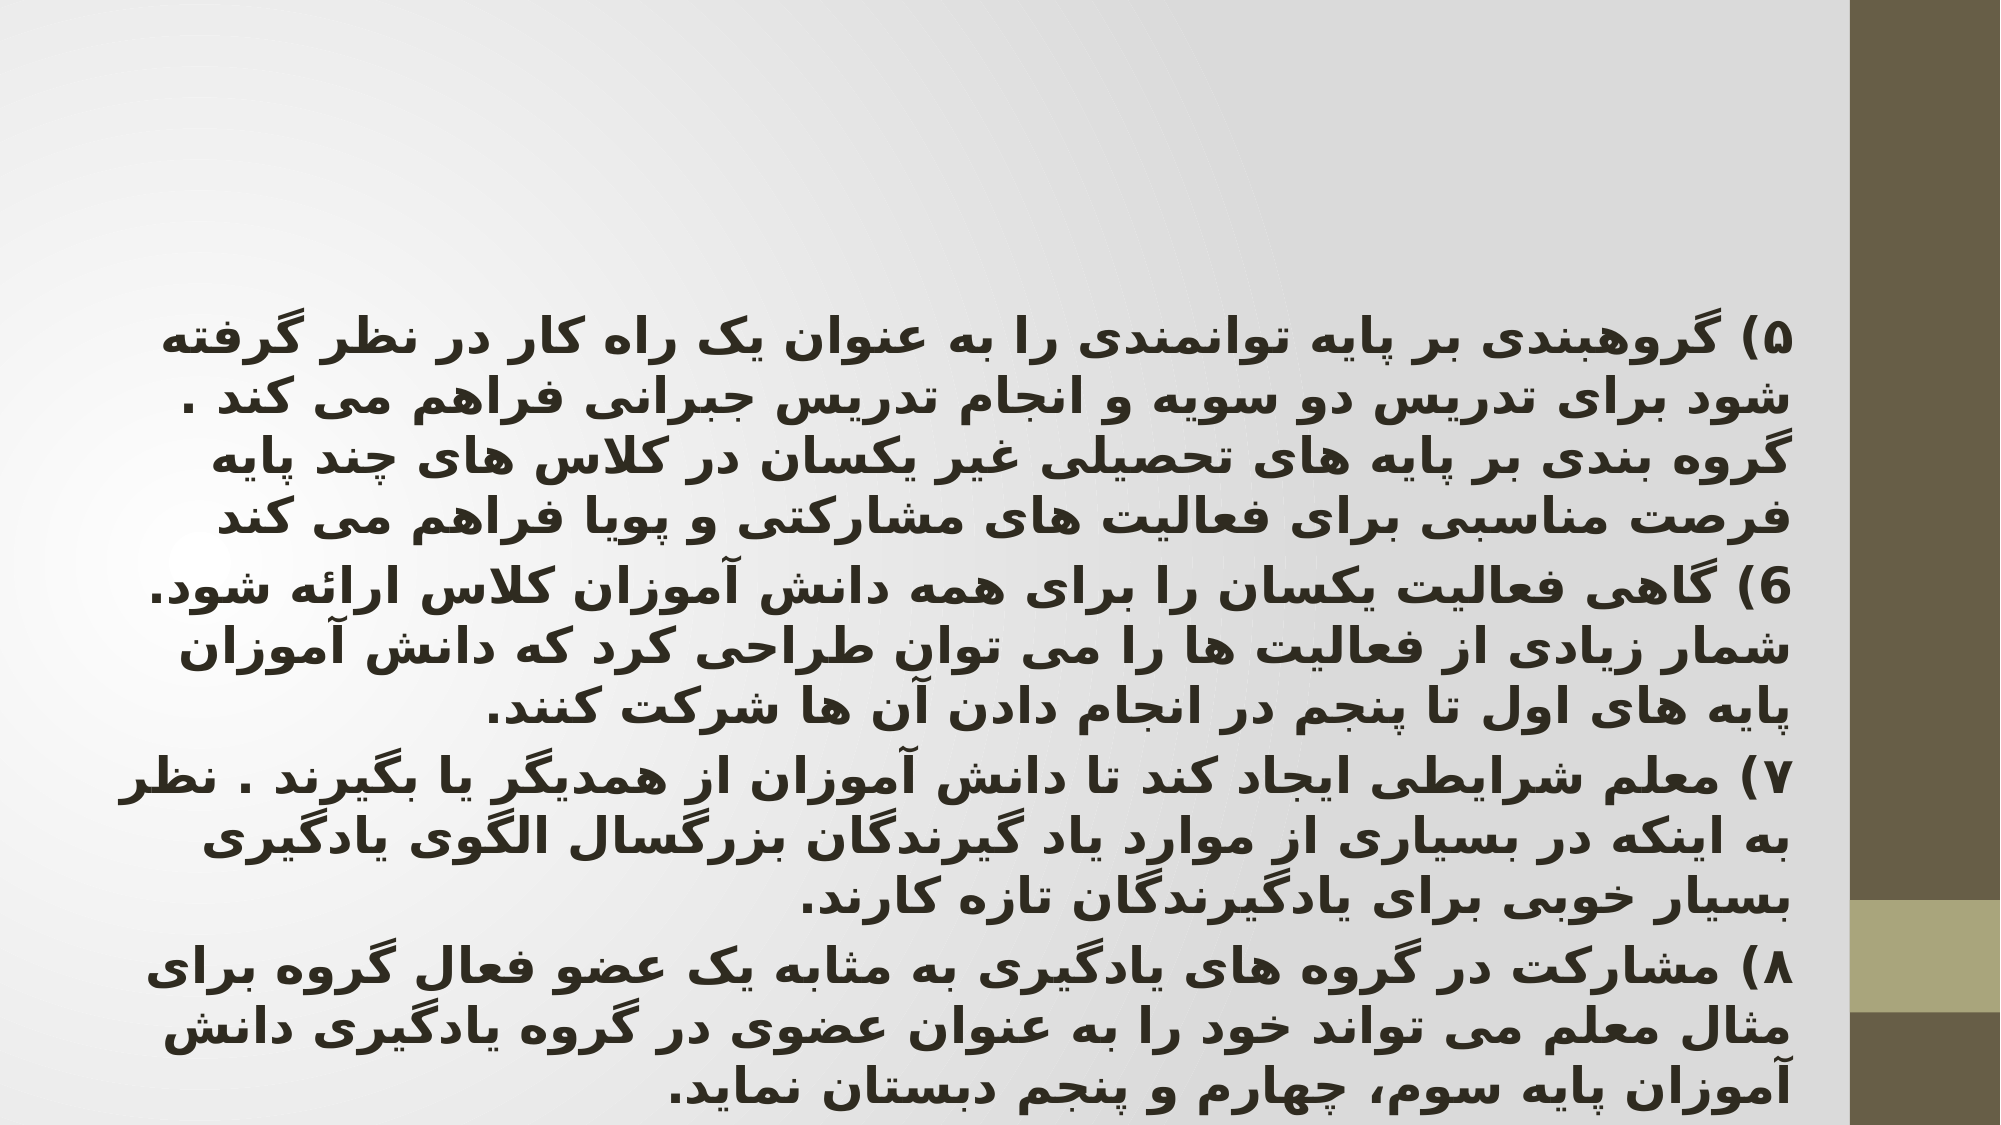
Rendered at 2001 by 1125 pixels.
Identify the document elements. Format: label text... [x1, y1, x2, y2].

list ۵) گروهبندی بر پایه توانمندی را به عنوان یک راه کار در نظر گرفته شود برای تدریس دو سویه و انجام تدریس جبرانی فراهم می کند . گروه بندی بر پایه های تحصیلی غیر یکسان در کلاس های چند پایه فرصت مناسبی برای فعالیت های مشارکتی و پویا فراهم می کند 6) گاهی فعالیت یکسان را برای همه دانش آموزان کلاس ارائه شود. شمار زیادی از فعالیت ها را می توان طراحی کرد که دانش آموزان پایه های اول تا پنجم در انجام دادن آن ها شرکت کنند. ۷) معلم شرایطی ایجاد کند تا دانش آموزان از همدیگر یا بگیرند . نظر به اینکه در بسیاری از موارد یاد گیرندگان بزرگسال الگوی یادگیری بسیار خوبی برای یادگیرندگان تازه کارند. ۸) مشارکت در گروه های یادگیری به مثابه یک عضو فعال گروه برای مثال معلم می تواند خود را به عنوان عضوی در گروه یادگیری دانش آموزان پایه سوم، چهارم و پنجم دبستان نماید. ۹) معلم کلاس درس چند پایه متوجه توانایی طبیعی دانش آموزان برای شناخت و کنجکاوی باشد و بر پایه این ویژگی دانش آموزان فعالیت های یادگیری مناسبی را طراحی و به آنان ارائه دهد. [106, 295, 1809, 1025]
